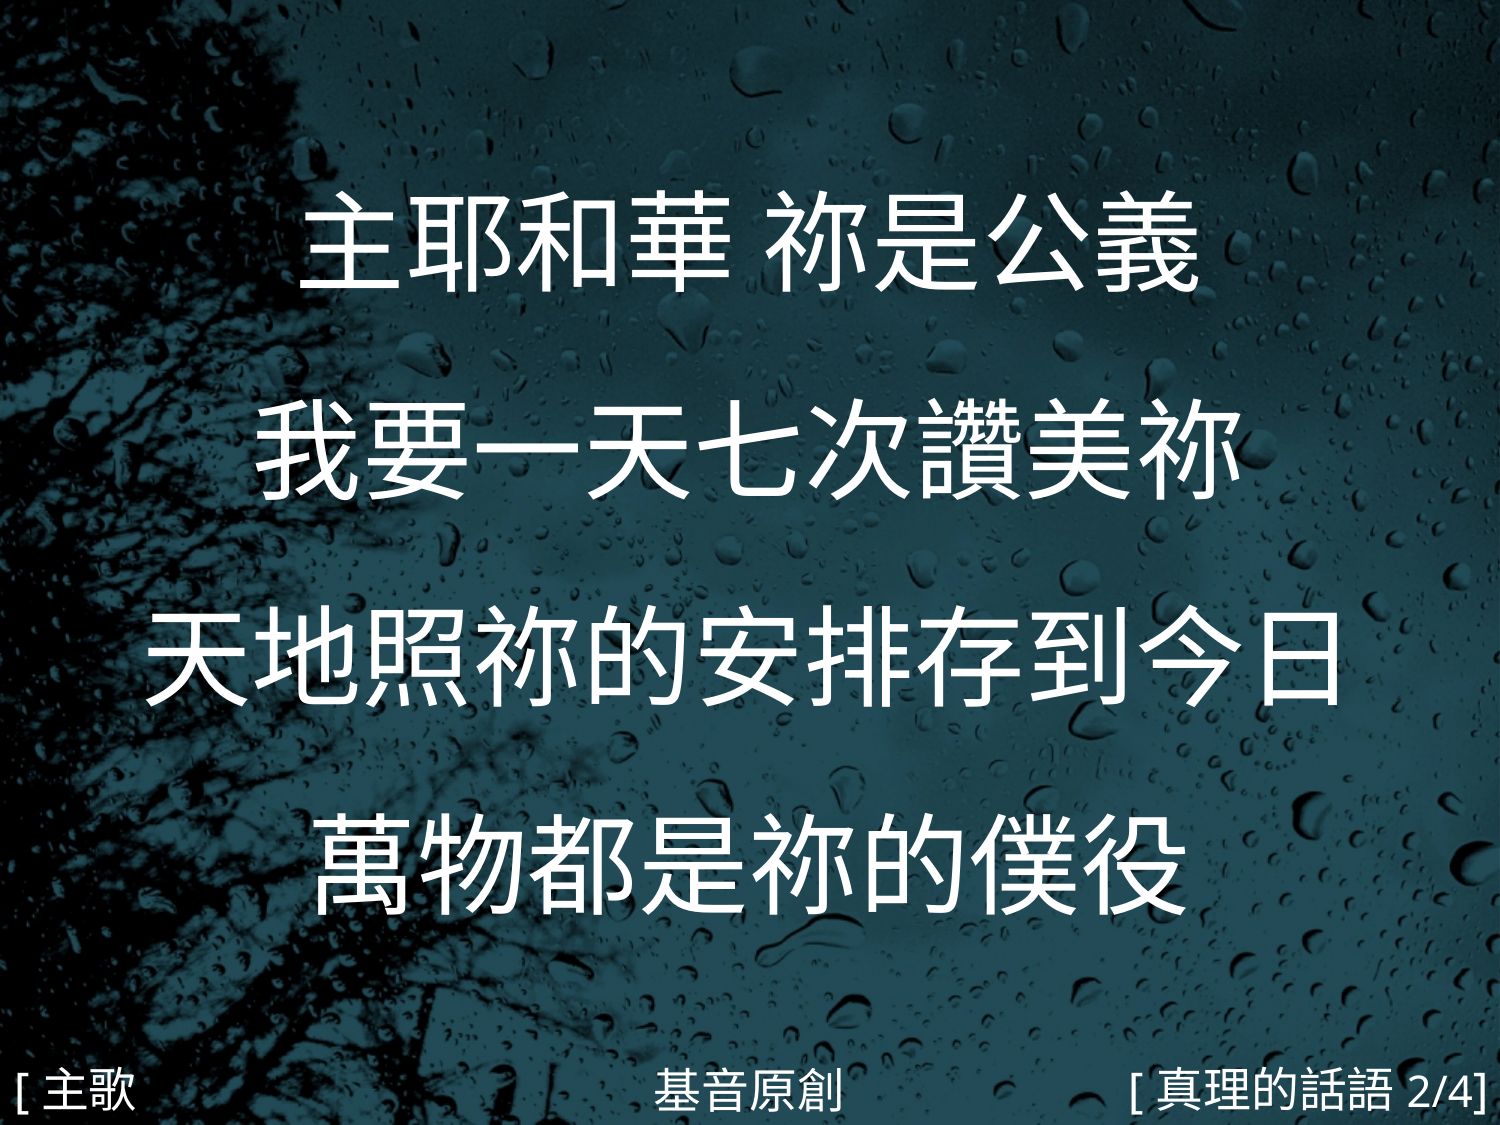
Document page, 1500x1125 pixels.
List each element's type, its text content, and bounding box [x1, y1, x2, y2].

text_box 主耶和華 祢是公義 我要一天七次讚美祢 天地照祢的安排存到今日 萬物都是祢的僕役 [0, 165, 1499, 959]
picture [0, 0, 1500, 1053]
text_box 基音原創 [0, 1053, 1500, 1125]
